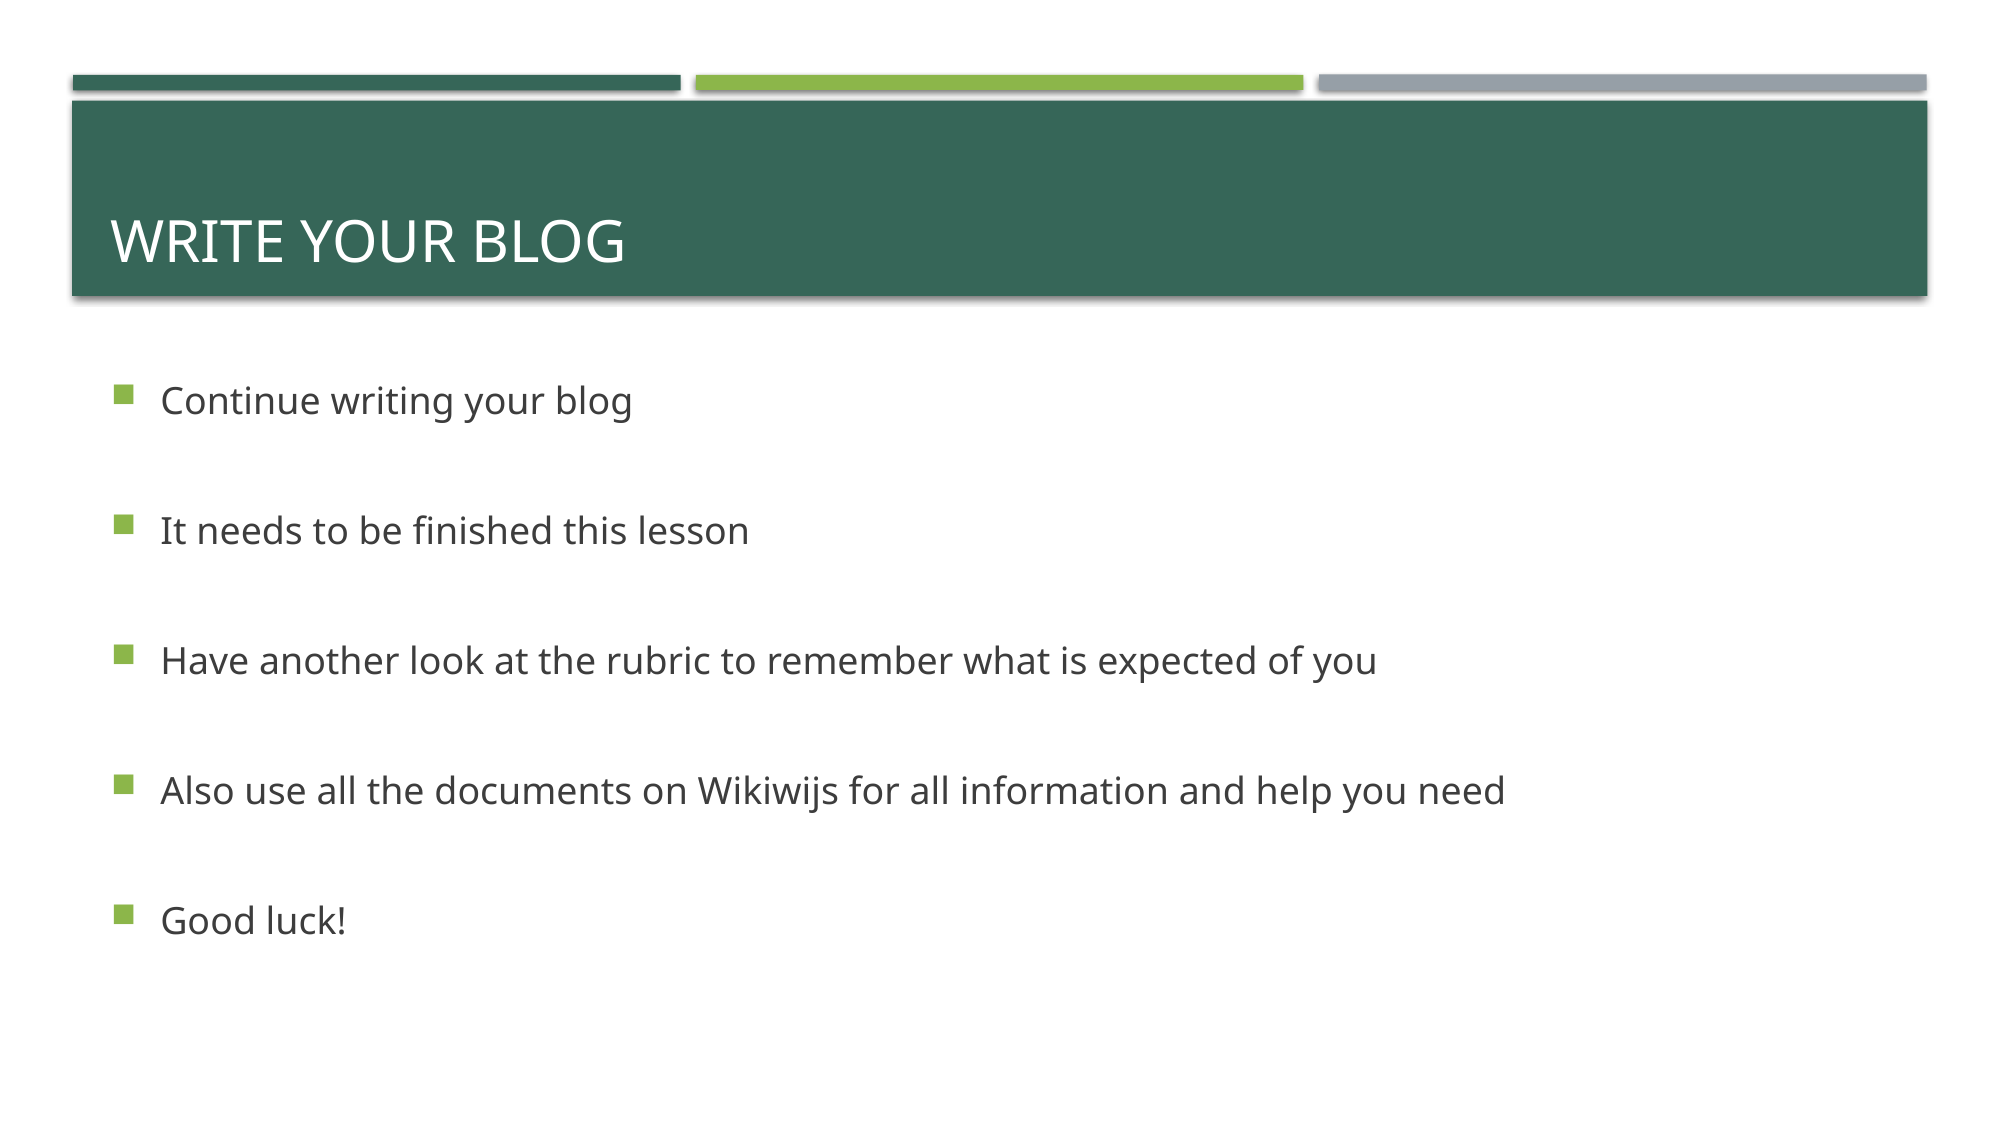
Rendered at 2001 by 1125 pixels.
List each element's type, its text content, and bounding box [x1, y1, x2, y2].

title Write your blog [95, 115, 1905, 282]
list Continue writing your blog It needs to be finished this lesson Have another look at the rubric to remember what is expected of you Also use all the documents on Wikiwijs for all information and help you need Good luck! [95, 357, 1905, 962]
